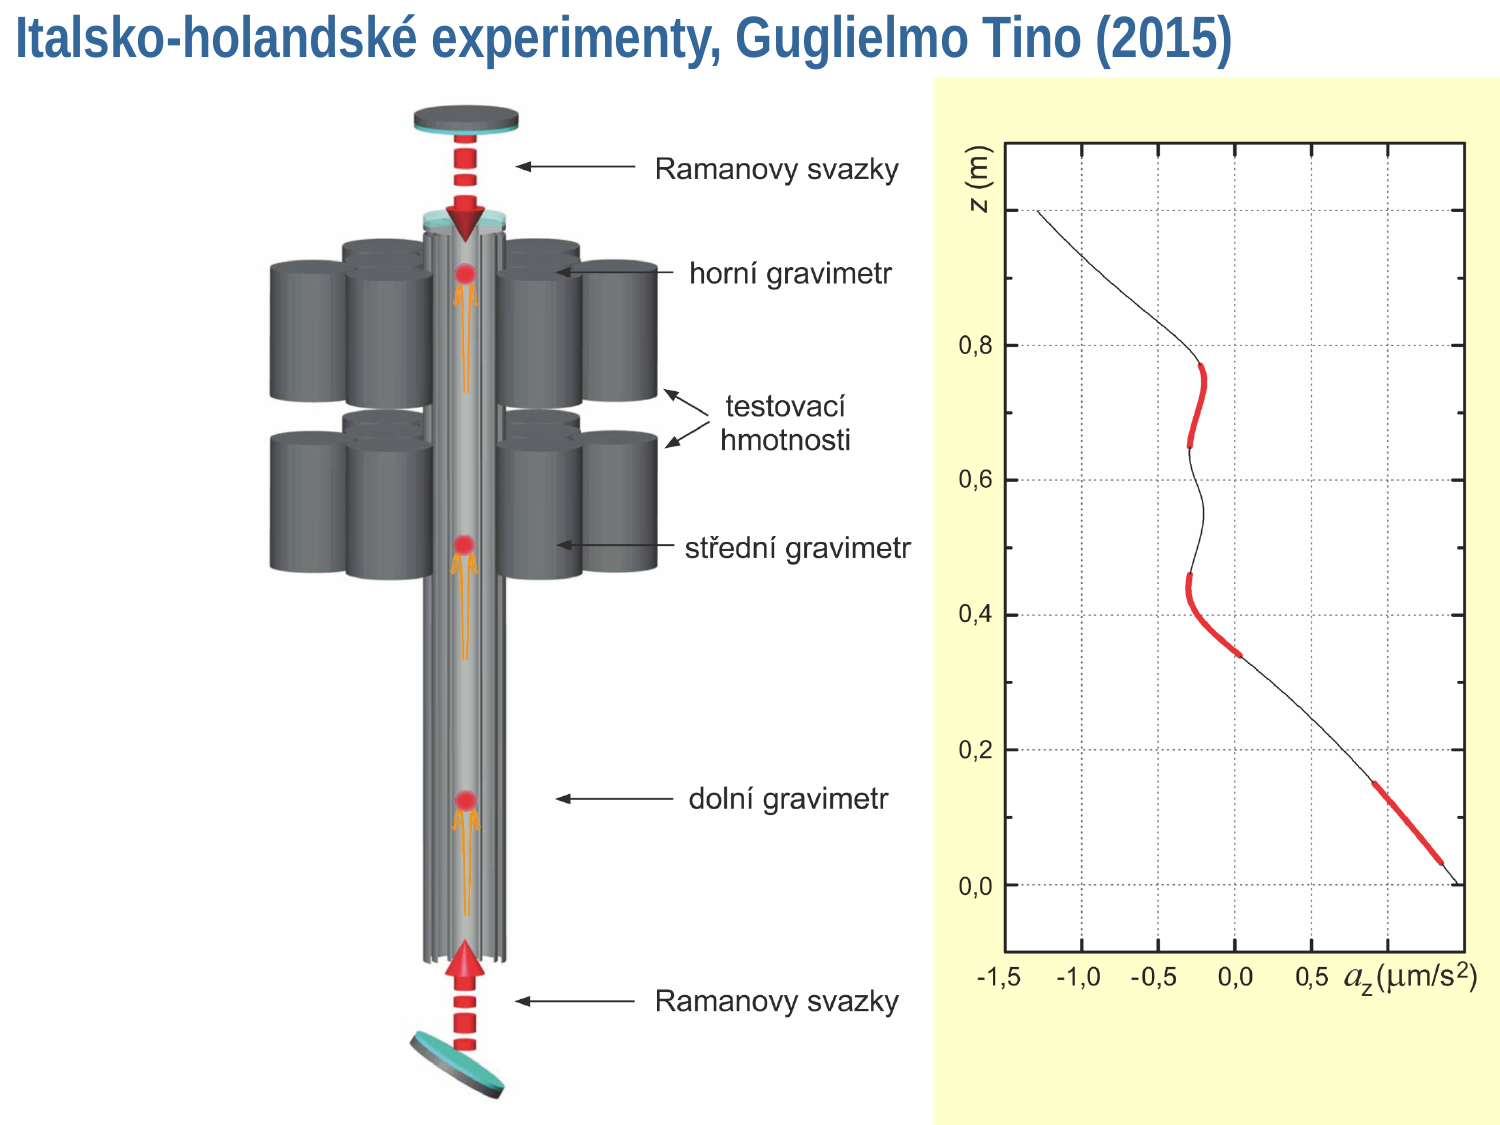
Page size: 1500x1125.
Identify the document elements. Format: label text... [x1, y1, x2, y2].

text_box Italsko-holandské experimenty, Guglielmo Tino (2015) [0, 0, 1380, 86]
picture [228, 78, 1500, 1125]
